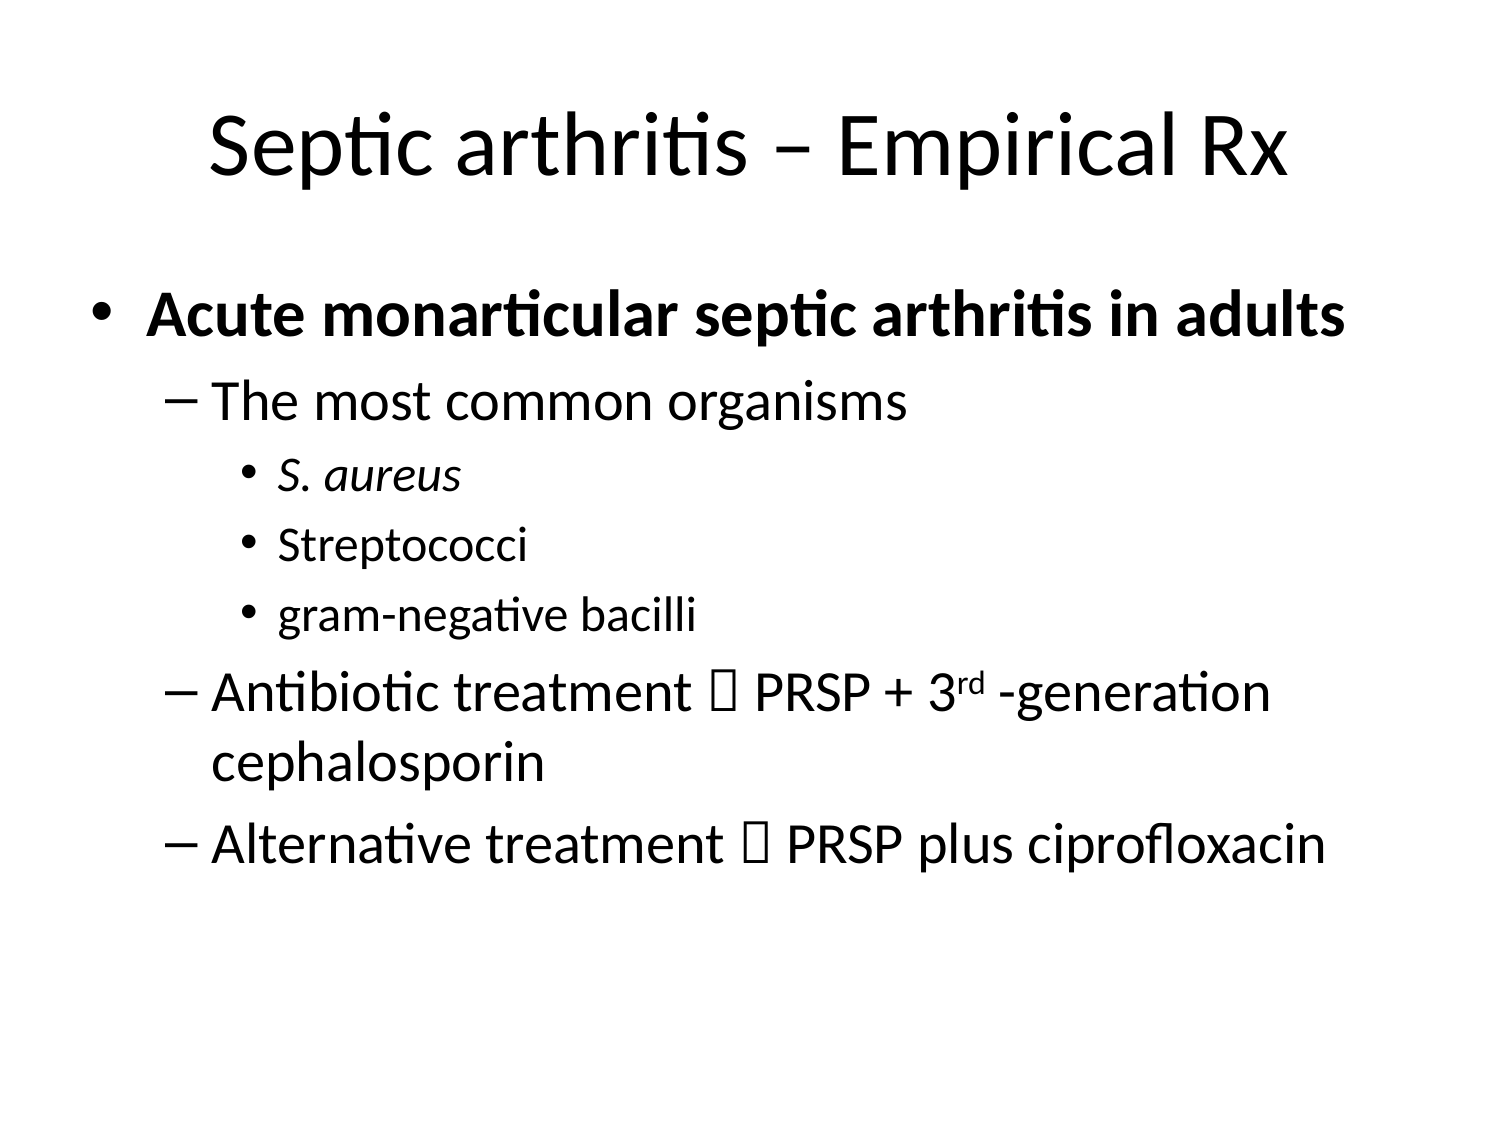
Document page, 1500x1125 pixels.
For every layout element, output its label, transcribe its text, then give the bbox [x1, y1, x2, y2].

list Acute monarticular septic arthritis in adults The most common organisms S. aureus Streptococci gram-negative bacilli Antibiotic treatment  PRSP + 3rd -generation cephalosporin Alternative treatment  PRSP plus ciprofloxacin [75, 262, 1425, 1005]
title Septic arthritis – Empirical Rx [75, 45, 1425, 233]
